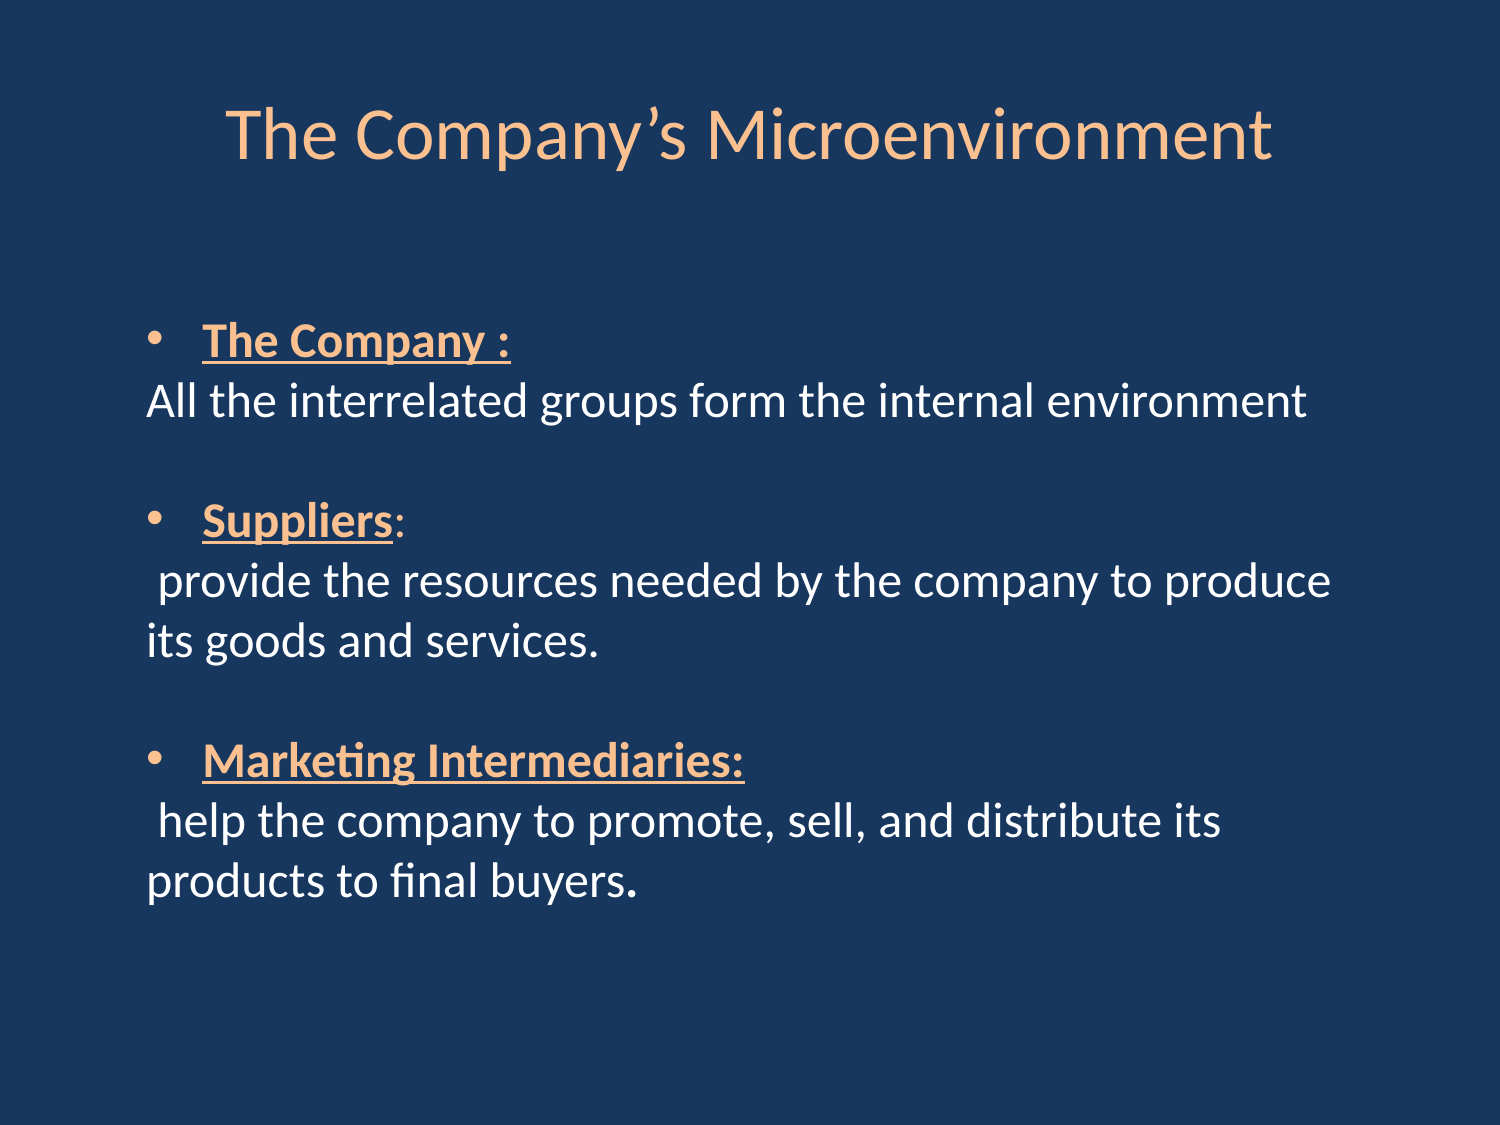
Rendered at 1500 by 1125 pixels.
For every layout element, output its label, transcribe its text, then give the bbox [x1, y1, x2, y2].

text_box The Company : All the interrelated groups form the internal environment Suppliers: provide the resources needed by the company to produce its goods and services. Marketing Intermediaries: help the company to promote, sell, and distribute its products to final buyers. [131, 299, 1369, 915]
text_box The Company’s Microenvironment [112, 0, 1388, 175]
